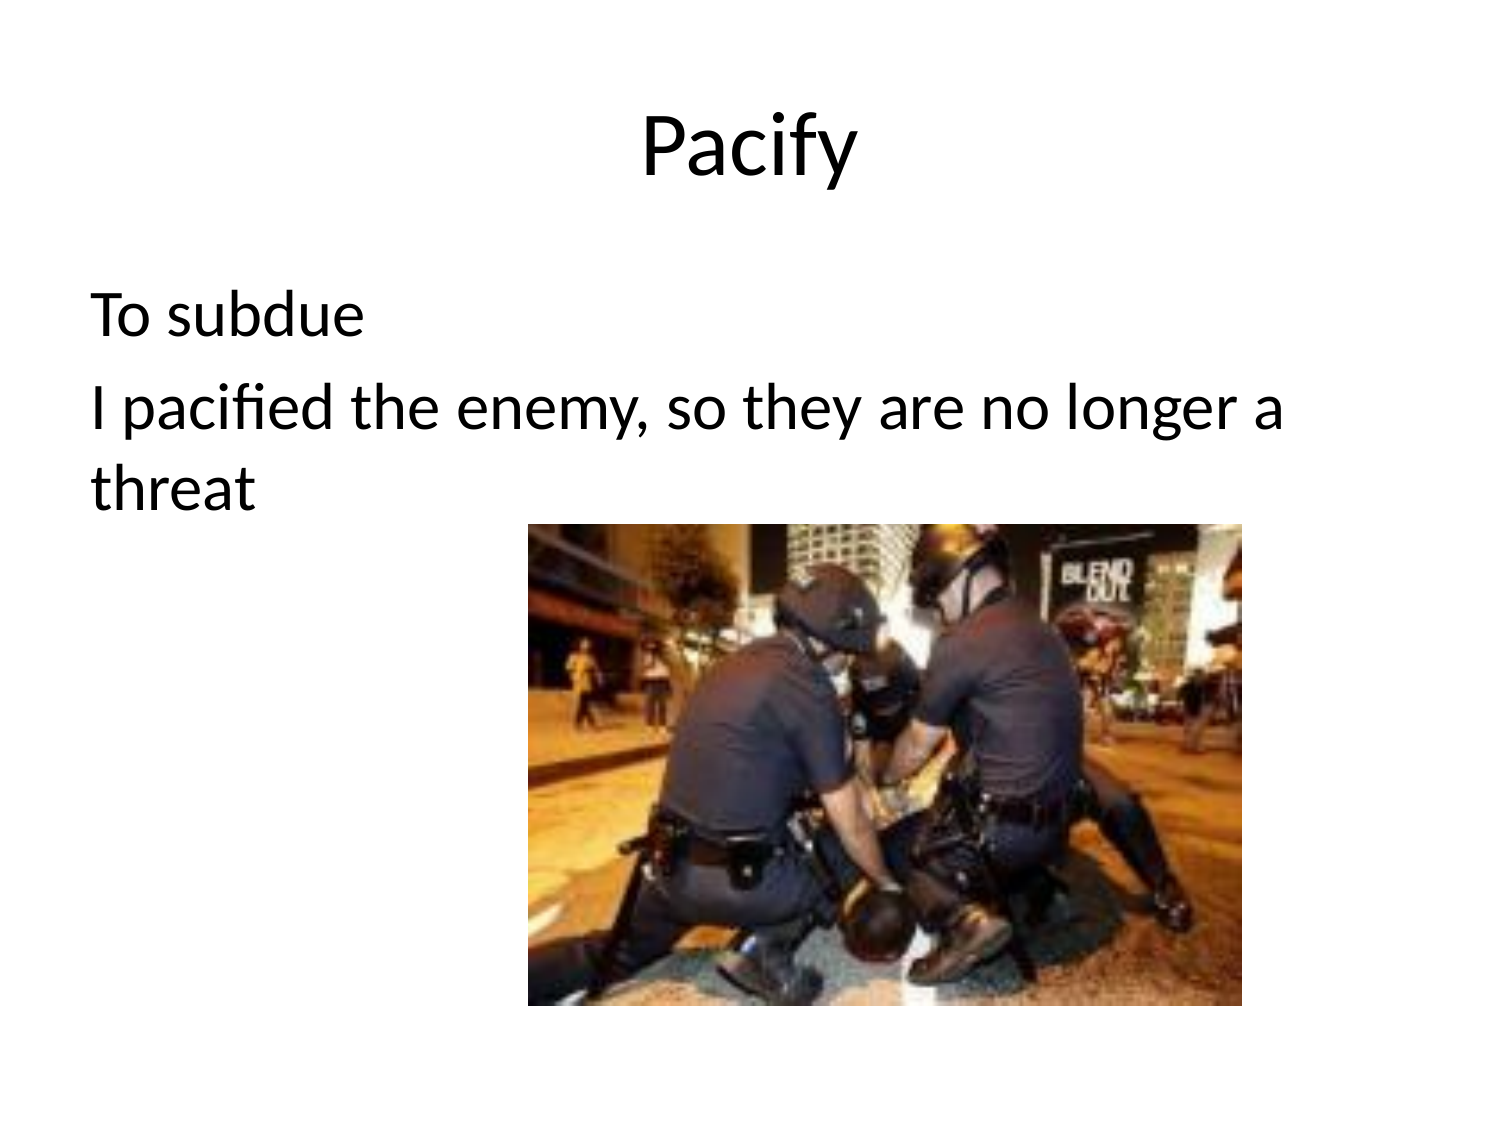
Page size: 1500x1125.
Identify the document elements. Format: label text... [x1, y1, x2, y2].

list To subdue I pacified the enemy, so they are no longer a threat [75, 262, 1425, 1005]
picture [528, 524, 1242, 1007]
title Pacify [75, 45, 1425, 233]
